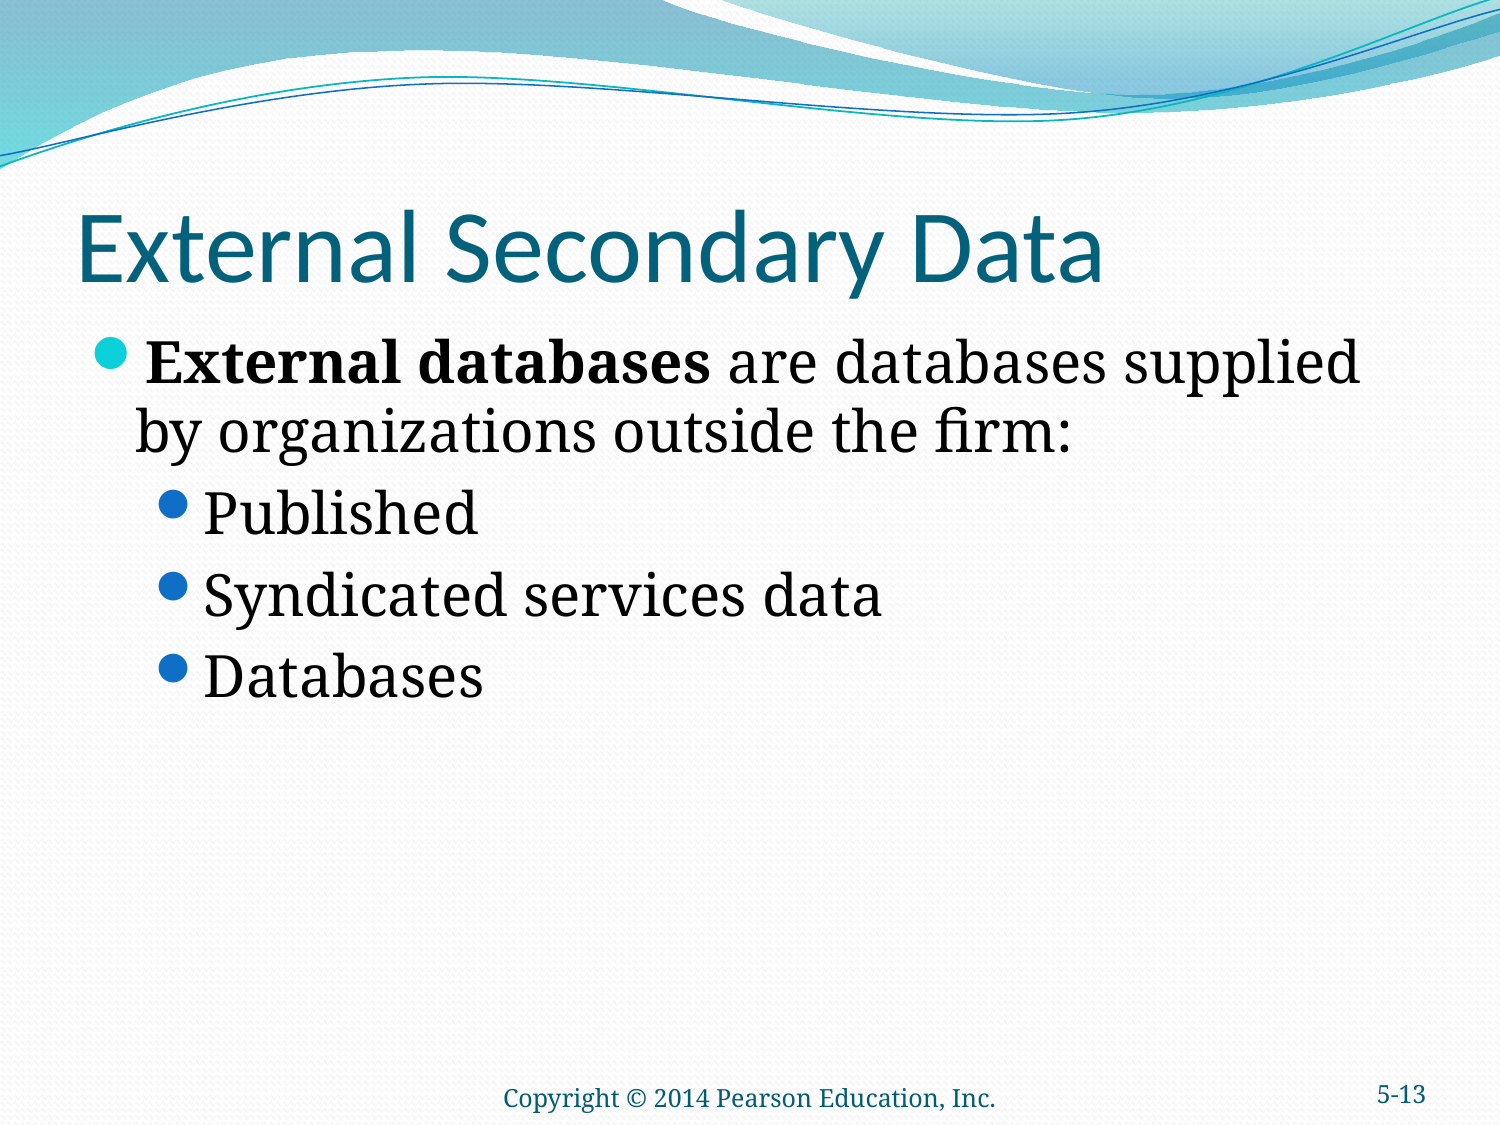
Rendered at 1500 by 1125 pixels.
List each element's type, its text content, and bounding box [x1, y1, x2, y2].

list External databases are databases supplied by organizations outside the firm: Published Syndicated services data Databases [74, 317, 1426, 1038]
title External Secondary Data [74, 115, 1426, 304]
